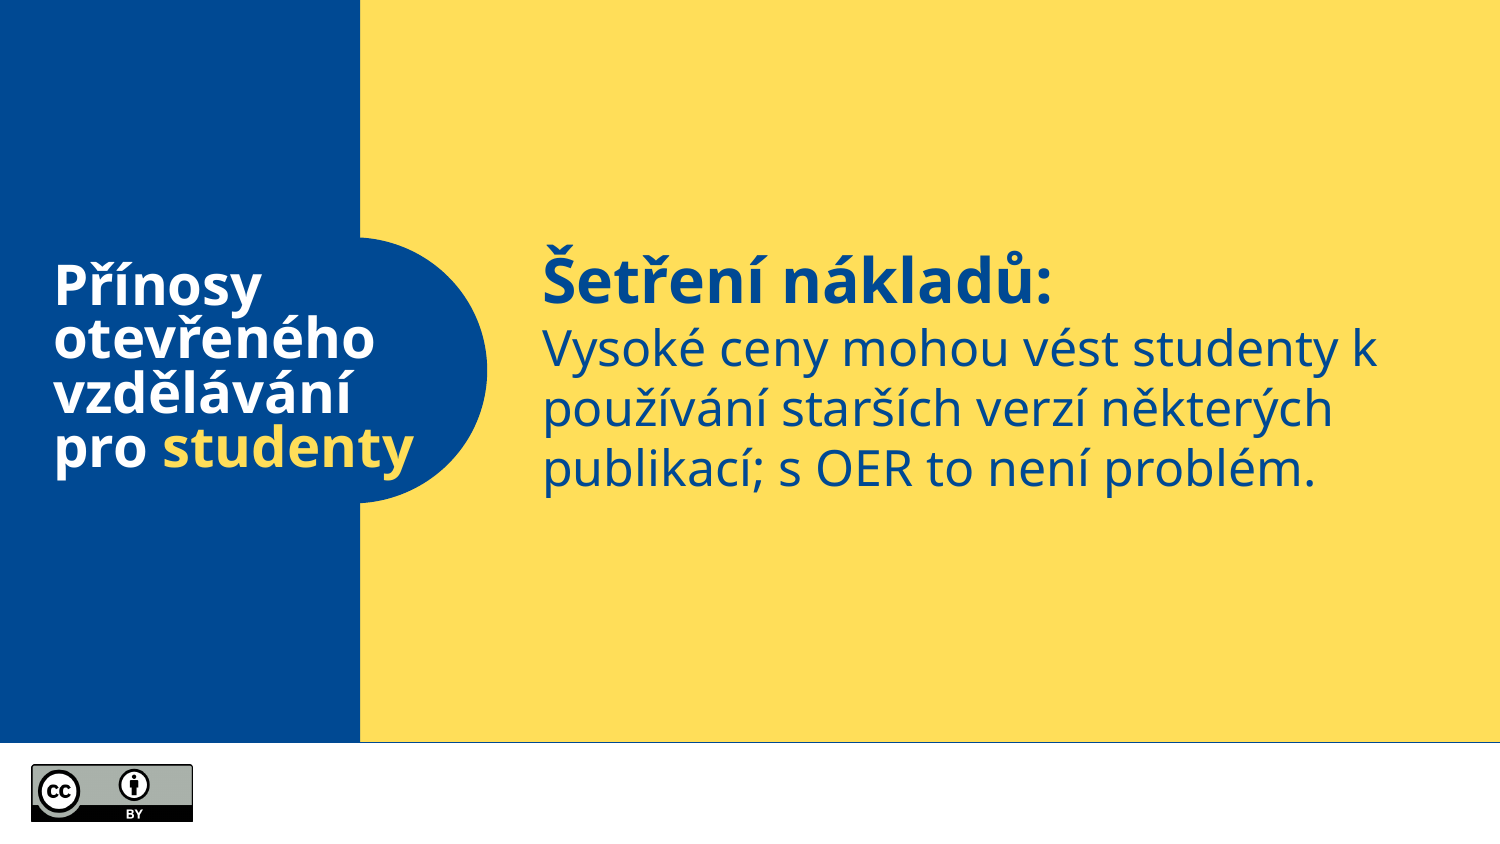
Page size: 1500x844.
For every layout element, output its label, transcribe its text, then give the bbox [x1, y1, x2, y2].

text_box [0, 750, 1500, 844]
text_box [0, 0, 361, 742]
text_box Přínosy otevřeného vzdělávání pro studenty [38, 246, 441, 493]
text_box [300, 493, 405, 504]
text_box [441, 270, 488, 471]
text_box Šetření nákladů: Vysoké ceny mohou vést studenty k používání starších verzí některých publikací; s OER to není problém. [527, 226, 1414, 512]
picture [31, 764, 193, 822]
text_box [304, 237, 401, 246]
